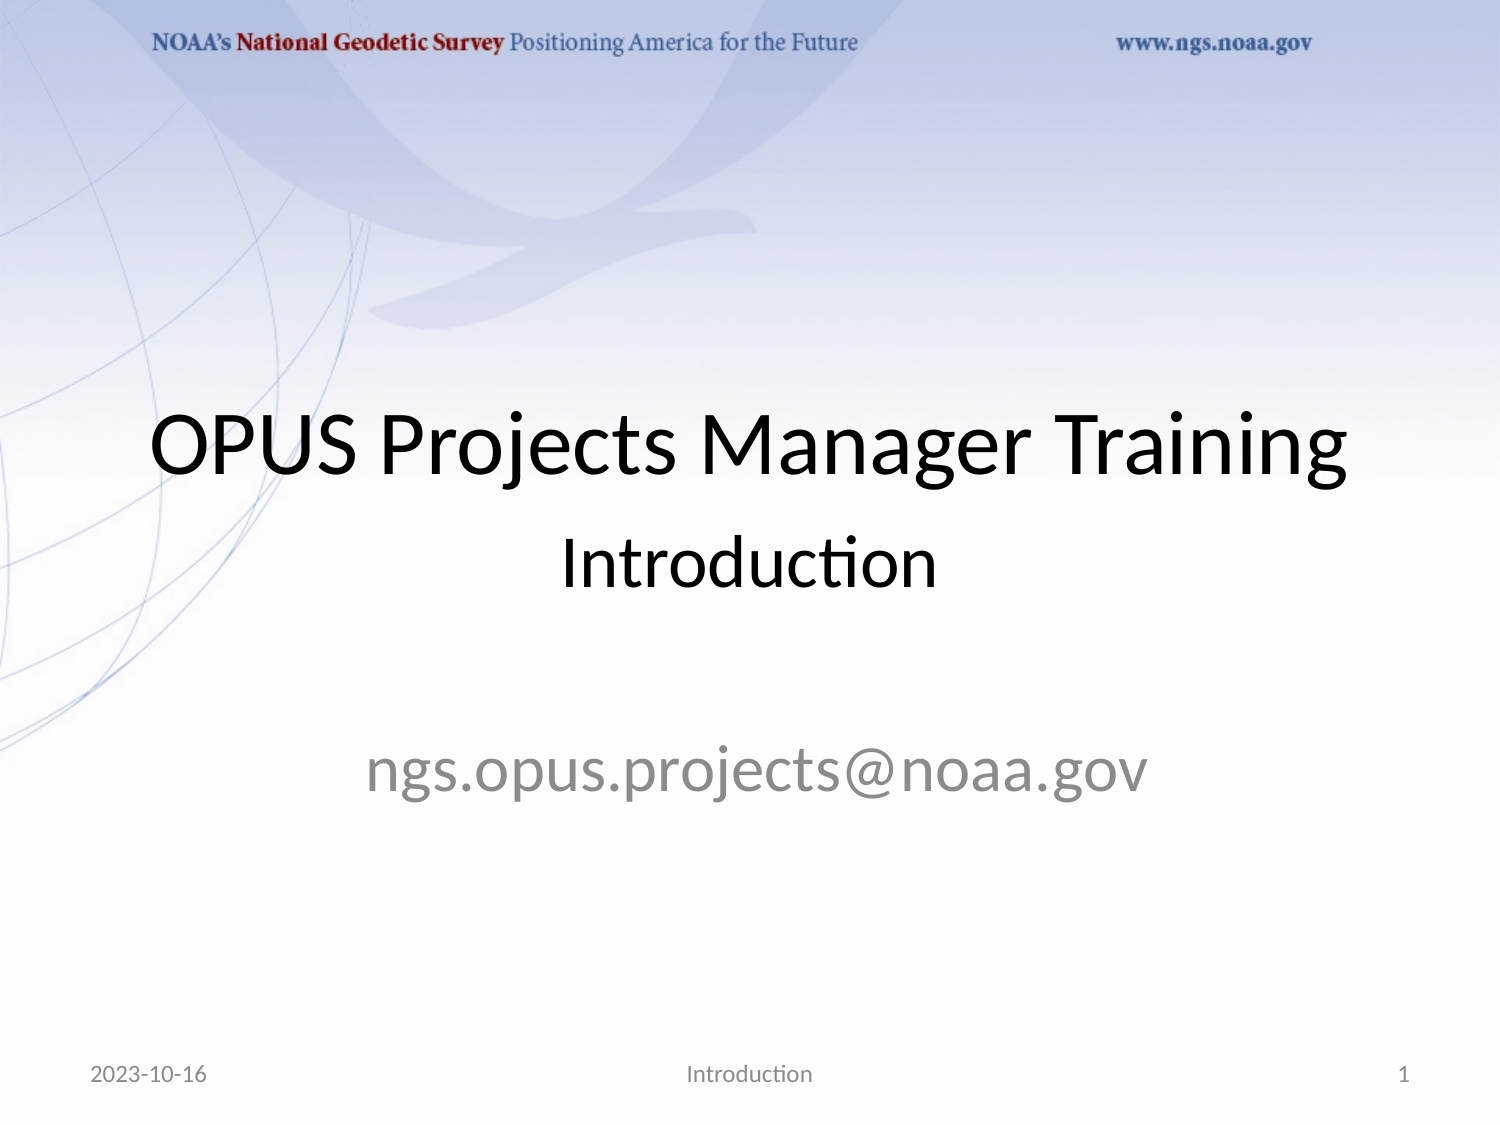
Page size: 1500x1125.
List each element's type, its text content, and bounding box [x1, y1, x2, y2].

picture [0, 0, 1500, 1125]
subtitle ngs.opus.projects@noaa.gov [224, 637, 1276, 926]
text_box Introduction [112, 495, 1388, 621]
slide_number 1 [1074, 1042, 1425, 1103]
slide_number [75, 1042, 425, 1103]
footer Introduction [512, 1042, 988, 1103]
title OPUS Projects Manager Training [112, 374, 1388, 495]
